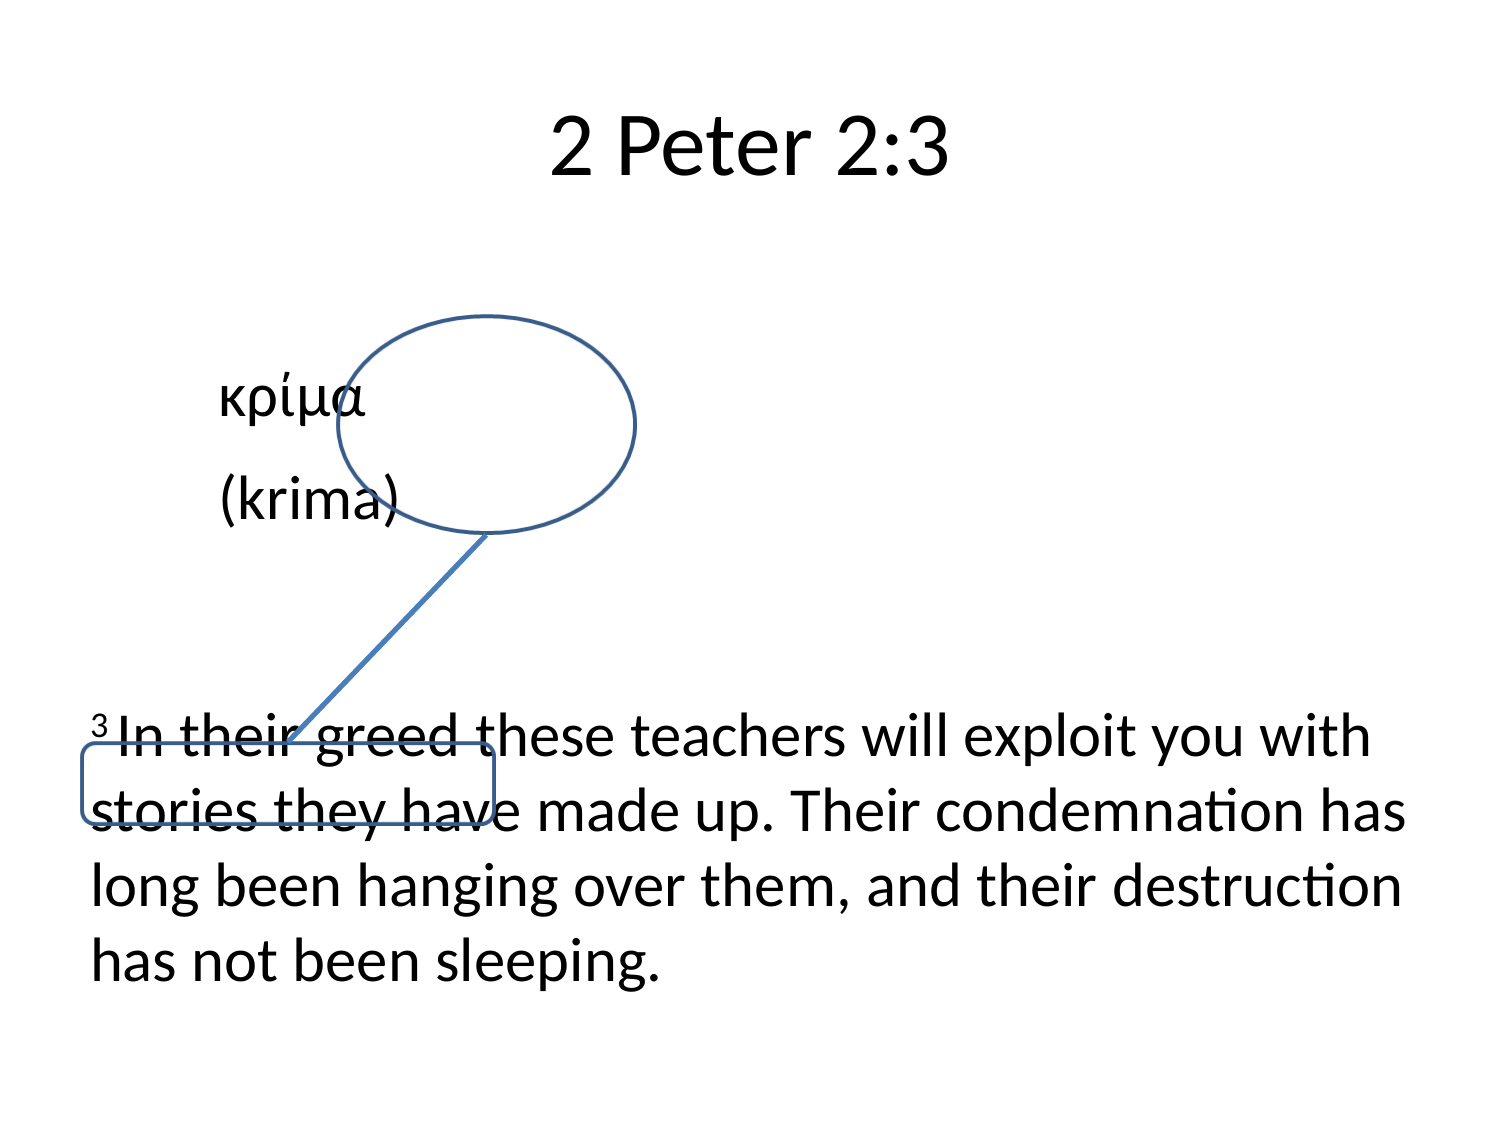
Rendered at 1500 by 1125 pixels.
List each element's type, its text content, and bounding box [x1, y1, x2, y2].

list κρίμα (krima) 3 In their greed these teachers will exploit you with stories they have made up. Their condemnation has long been hanging over them, and their destruction has not been sleeping. [75, 262, 1425, 1005]
picture [80, 741, 496, 826]
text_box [287, 534, 487, 743]
picture [335, 314, 637, 536]
title 2 Peter 2:3 [75, 45, 1425, 233]
